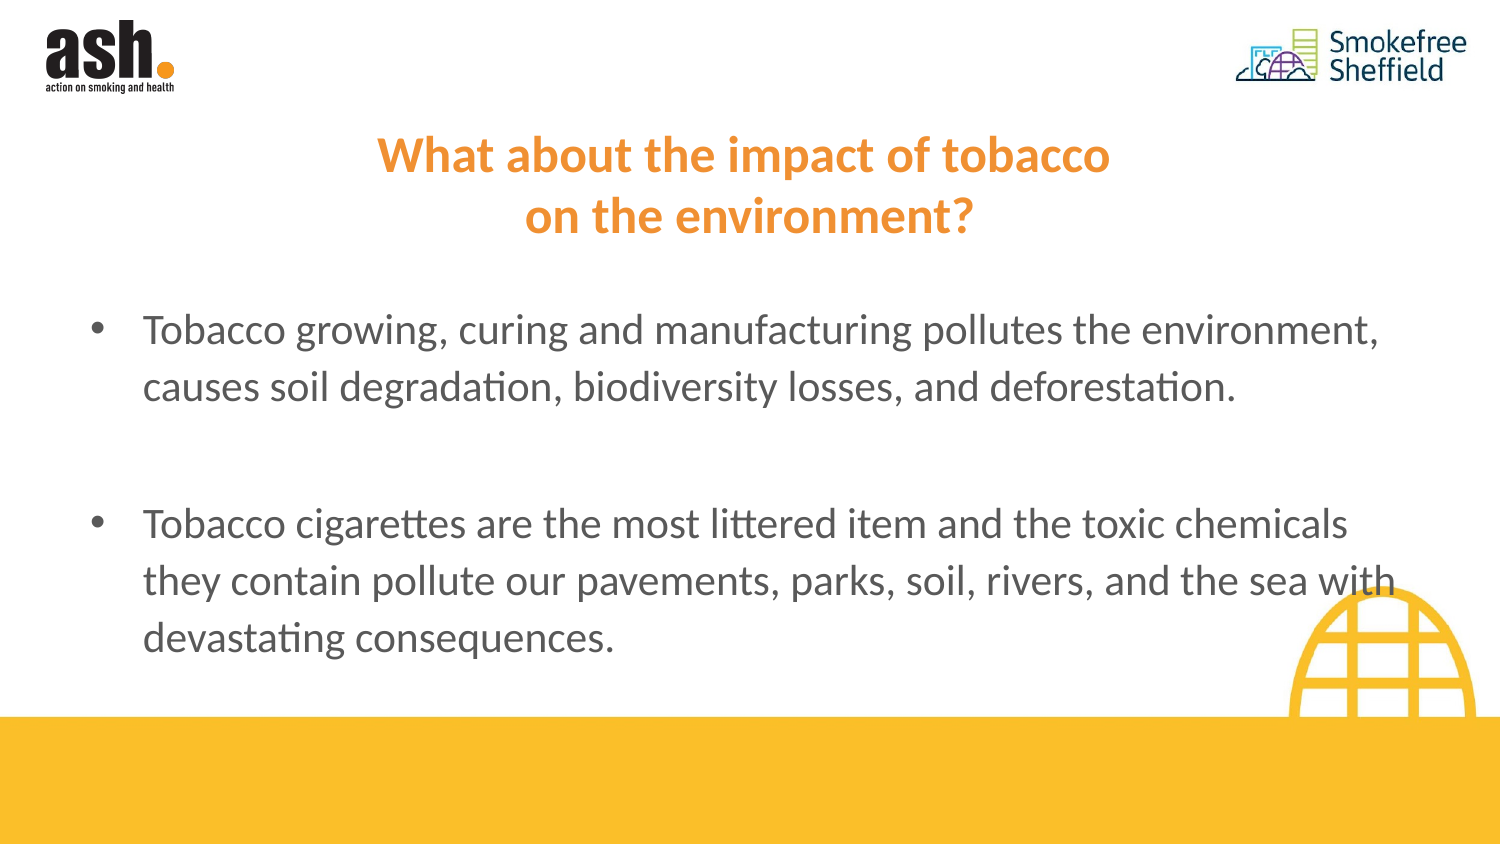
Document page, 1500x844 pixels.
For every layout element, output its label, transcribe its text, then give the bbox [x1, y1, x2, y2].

list Tobacco growing, curing and manufacturing pollutes the environment, causes soil degradation, biodiversity losses, and deforestation. Tobacco cigarettes are the most littered item and the toxic chemicals they contain pollute our pavements, parks, soil, rivers, and the sea with devastating consequences. [75, 236, 1425, 709]
title What about the impact of tobacco on the environment? [75, 112, 1425, 236]
picture [0, 0, 1500, 844]
